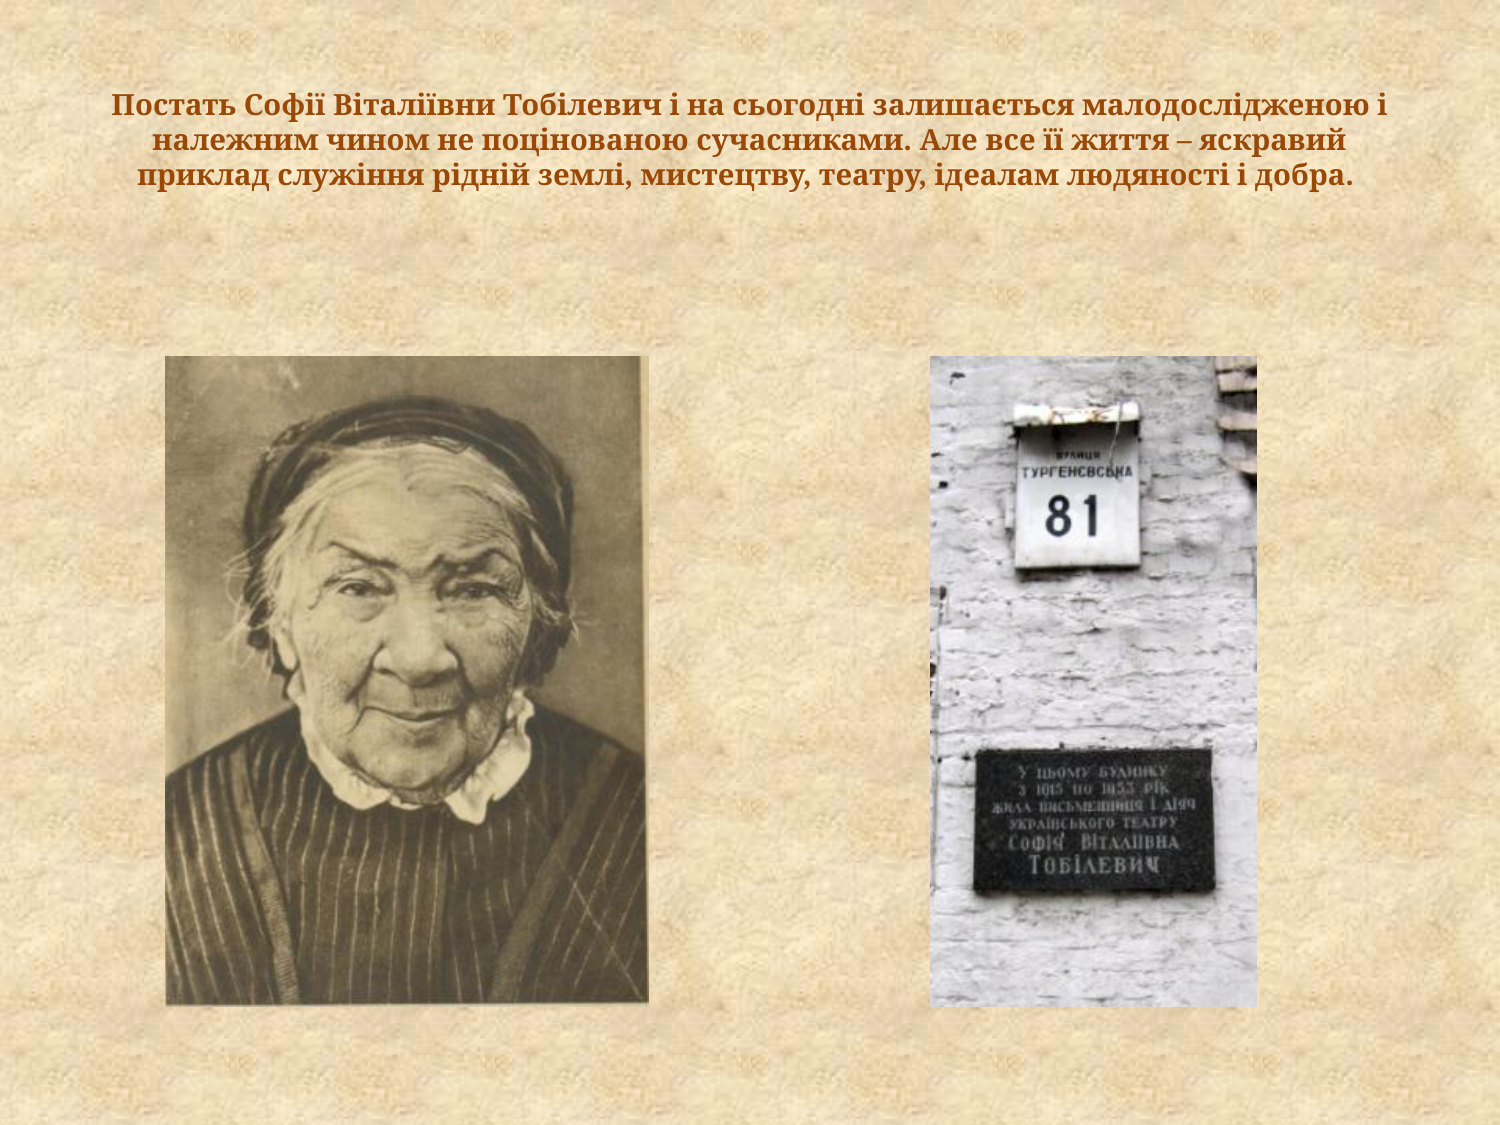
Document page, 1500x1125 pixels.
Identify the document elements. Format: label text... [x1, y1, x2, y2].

picture [0, 0, 1500, 1125]
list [165, 356, 649, 1007]
title Постать Софії Віталіївни Тобілевич і на сьогодні залишається малодослідженою і належним чином не поцінованою сучасниками. Але все її життя – яскравий приклад служіння рідній землі, мистецтву, театру, ідеалам людяності і добра. [75, 45, 1425, 233]
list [930, 356, 1258, 1007]
